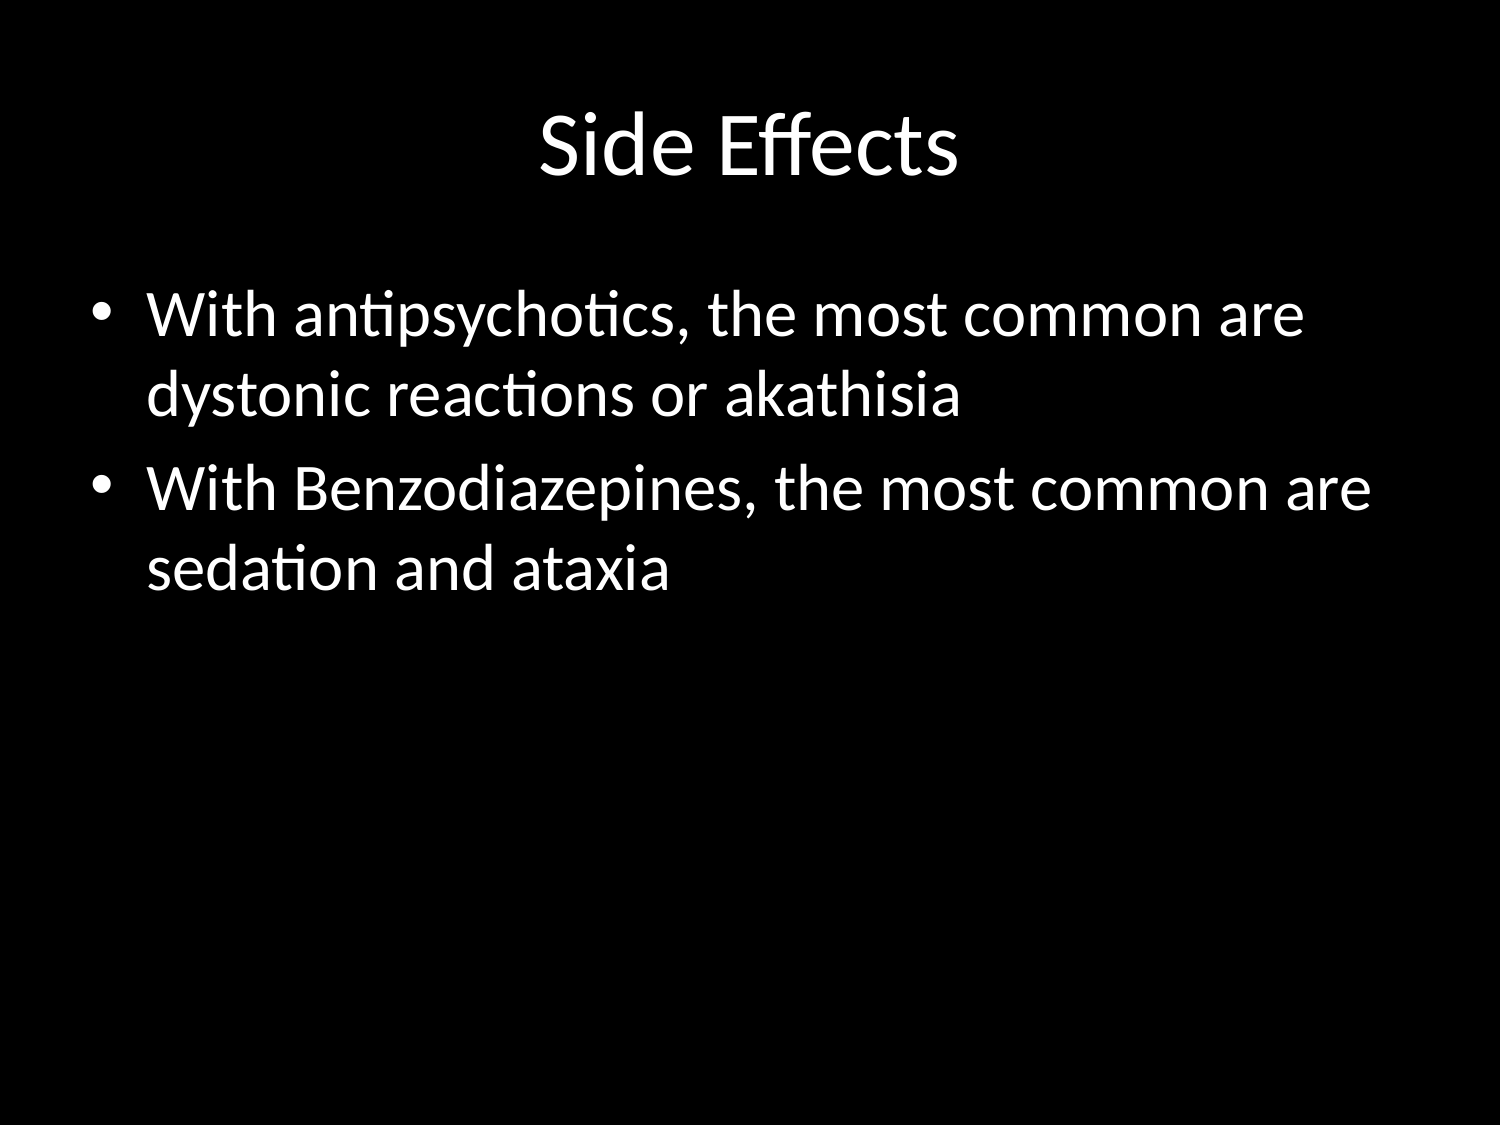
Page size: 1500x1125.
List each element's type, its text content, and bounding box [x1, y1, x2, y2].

list With antipsychotics, the most common are dystonic reactions or akathisia With Benzodiazepines, the most common are sedation and ataxia [75, 262, 1425, 1005]
title Side Effects [75, 45, 1425, 233]
